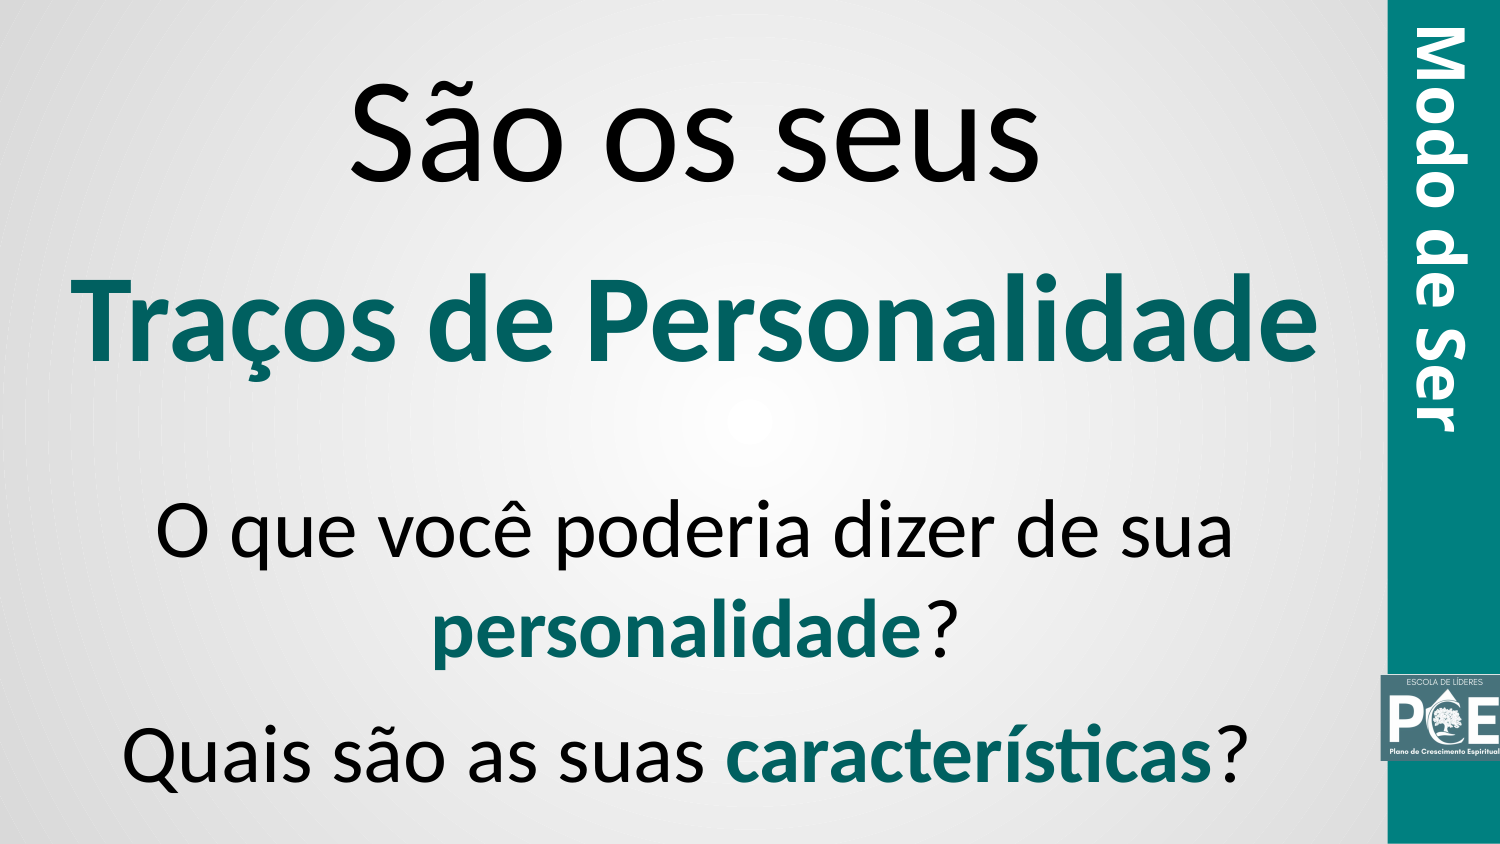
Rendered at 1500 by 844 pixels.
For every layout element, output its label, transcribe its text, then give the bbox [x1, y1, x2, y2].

text_box Modo de Ser [1397, 15, 1492, 743]
text_box O que você poderia dizer de sua personalidade? Quais são as suas características? [34, 467, 1359, 807]
text_box São os seus Traços de Personalidade [3, 24, 1389, 395]
picture [1380, 674, 1500, 761]
